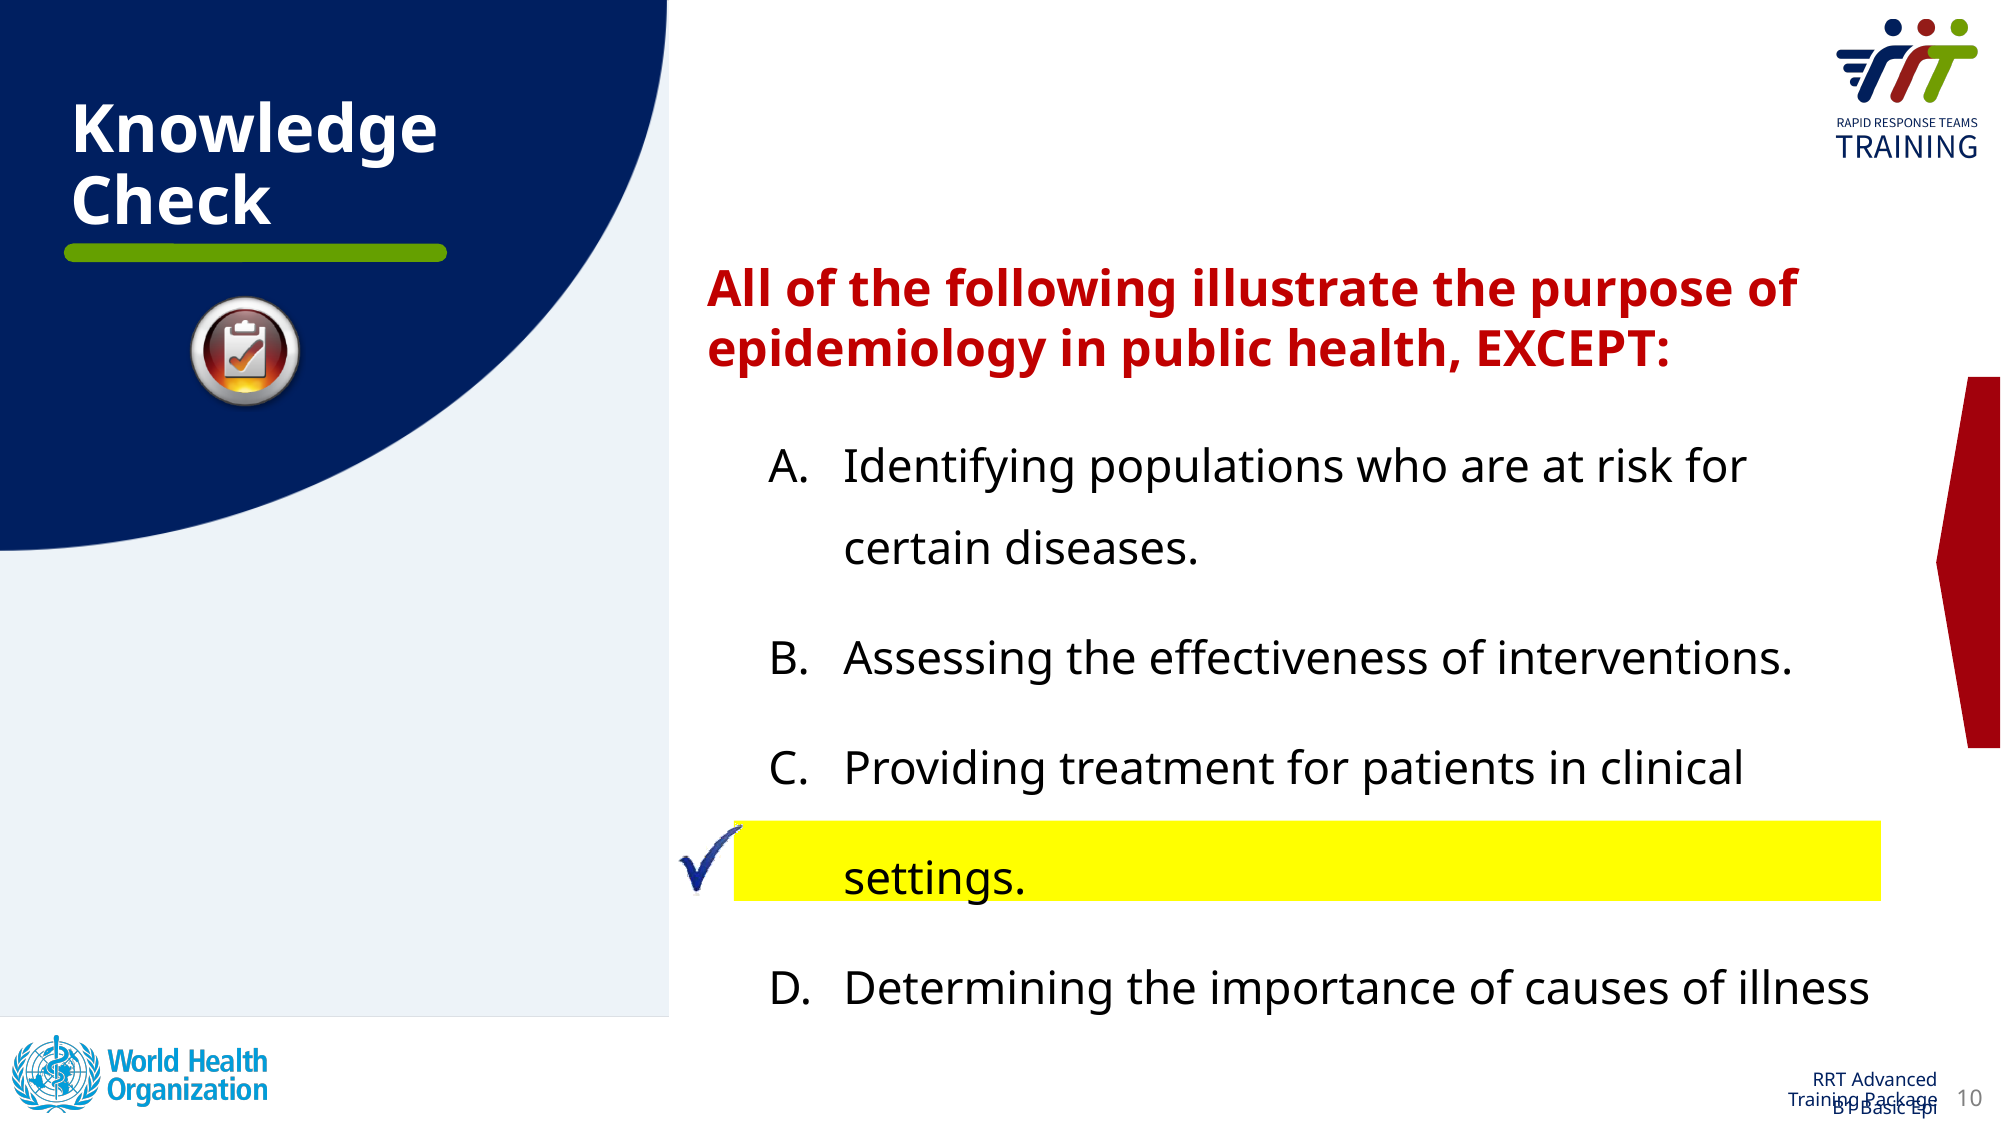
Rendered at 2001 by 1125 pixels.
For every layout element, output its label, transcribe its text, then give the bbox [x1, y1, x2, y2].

picture [0, 0, 754, 1018]
title Knowledge Check [62, 87, 549, 245]
text_box All of the following illustrate the purpose of epidemiology in public health, EXCEPT: [699, 249, 1926, 384]
picture [58, 1050, 64, 1058]
text_box [733, 820, 760, 901]
text_box Identifying populations who are at risk for certain diseases. Assessing the effectiveness of interventions. Providing treatment for patients in clinical settings. Determining the importance of causes of illness [760, 401, 1913, 1022]
text_box [63, 243, 448, 263]
picture [12, 1083, 48, 1113]
picture [12, 1035, 267, 1113]
picture [1835, 19, 1978, 167]
